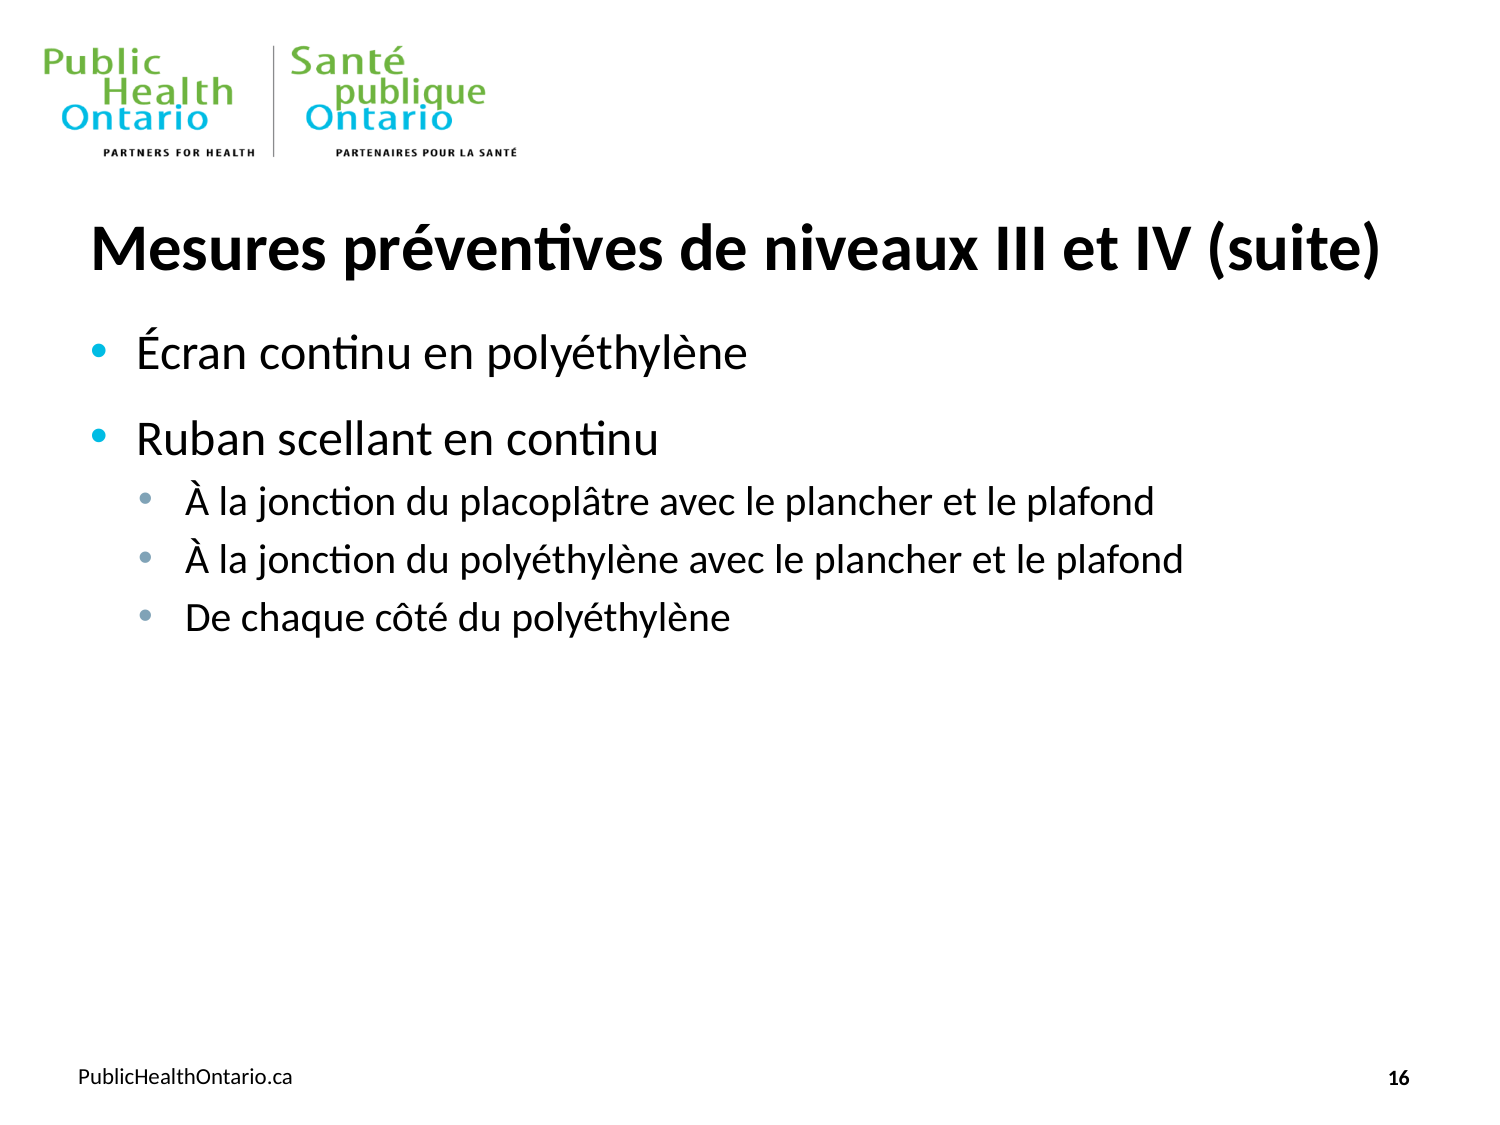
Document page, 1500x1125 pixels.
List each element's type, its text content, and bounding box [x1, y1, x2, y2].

slide_number 16 [1287, 1057, 1425, 1096]
list Écran continu en polyéthylène Ruban scellant en continu À la jonction du placoplâtre avec le plancher et le plafond À la jonction du polyéthylène avec le plancher et le plafond De chaque côté du polyéthylène [75, 312, 1425, 1038]
title Mesures préventives de niveaux III et IV (suite) [75, 187, 1425, 300]
picture [37, 37, 525, 165]
